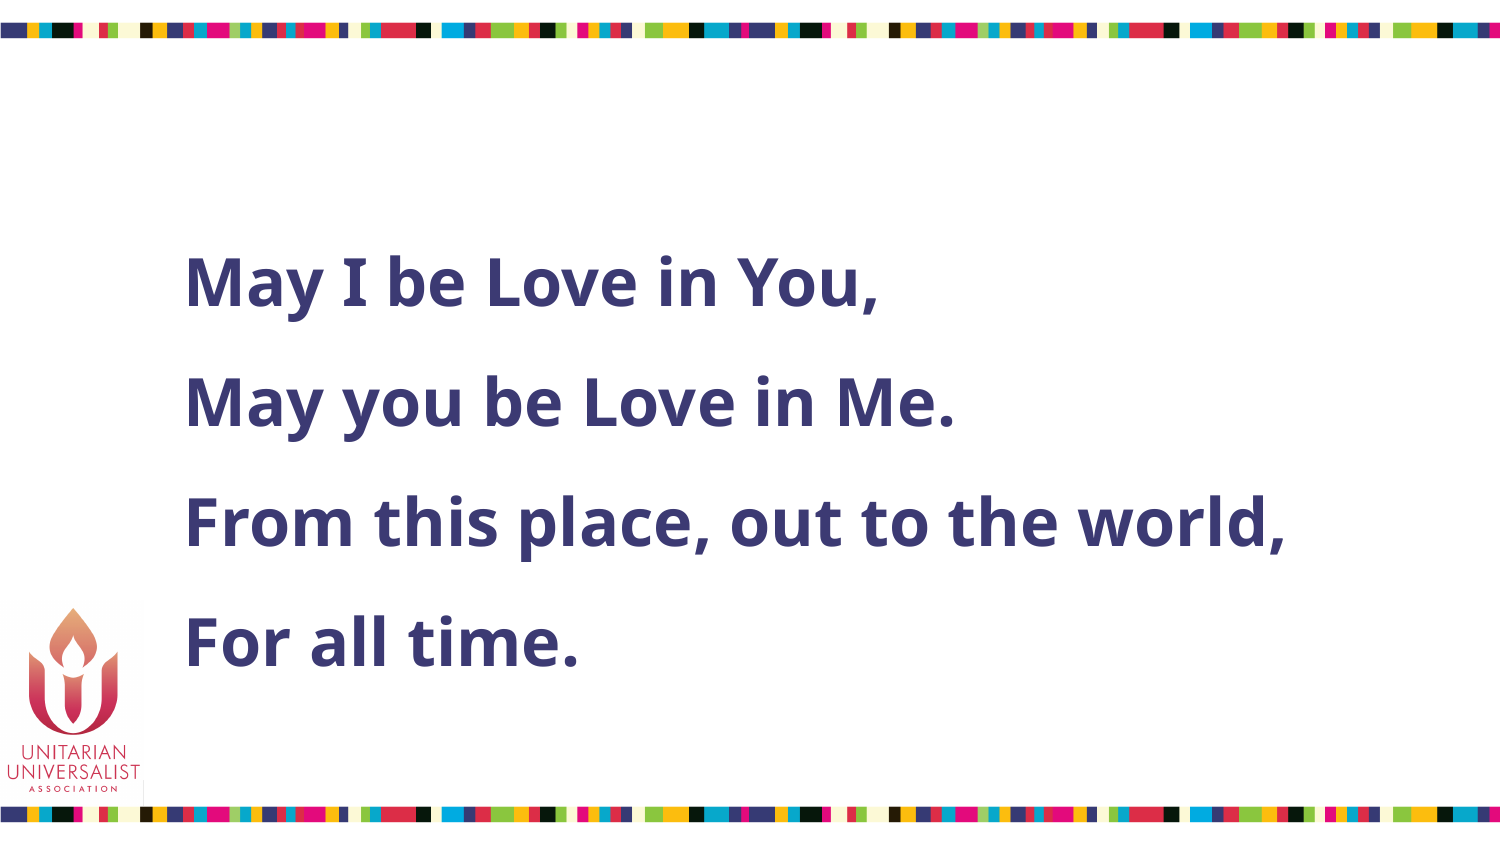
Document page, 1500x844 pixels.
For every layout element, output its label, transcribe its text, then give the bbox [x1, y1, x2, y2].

picture [0, 600, 1500, 824]
picture [0, 22, 1500, 40]
text_box May I be Love in You, May you be Love in Me. From this place, out to the world, For all time. [168, 184, 1421, 695]
